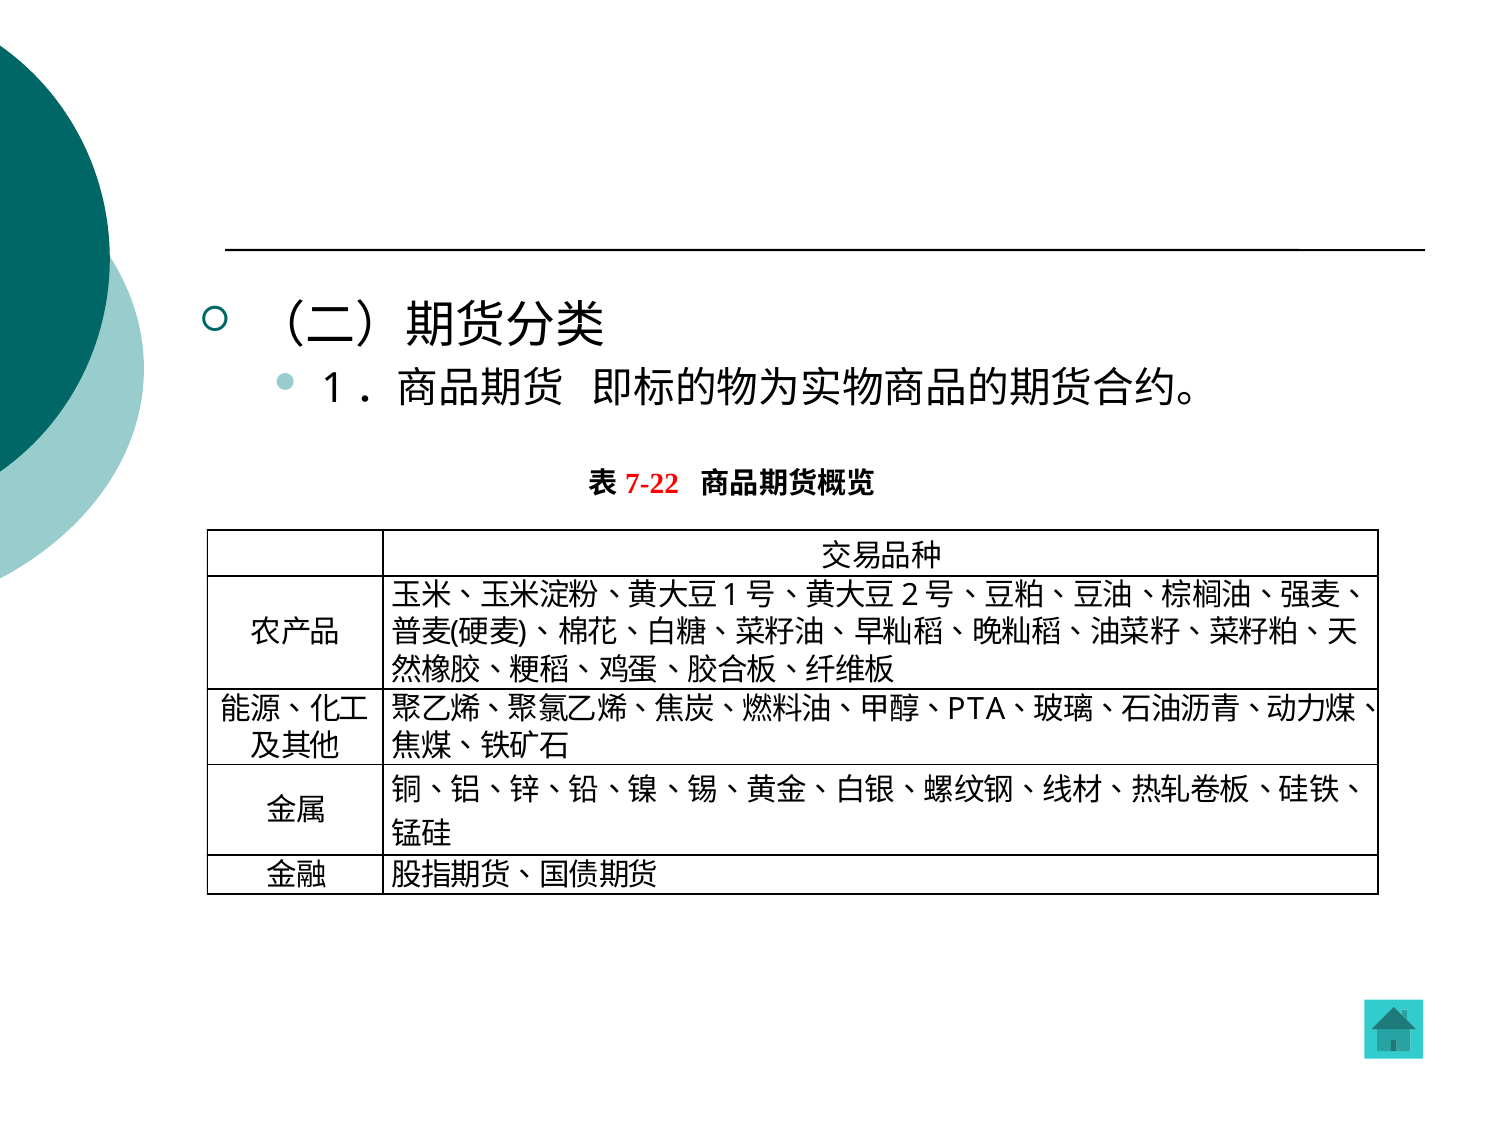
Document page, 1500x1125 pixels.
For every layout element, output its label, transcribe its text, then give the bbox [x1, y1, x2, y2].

text_box 表7-22 商品期货概览 [574, 456, 891, 507]
picture [206, 528, 1500, 938]
list （二）期货分类 1．商品期货 即标的物为实物商品的期货合约。 [184, 284, 1425, 961]
text_box [1364, 999, 1424, 1059]
